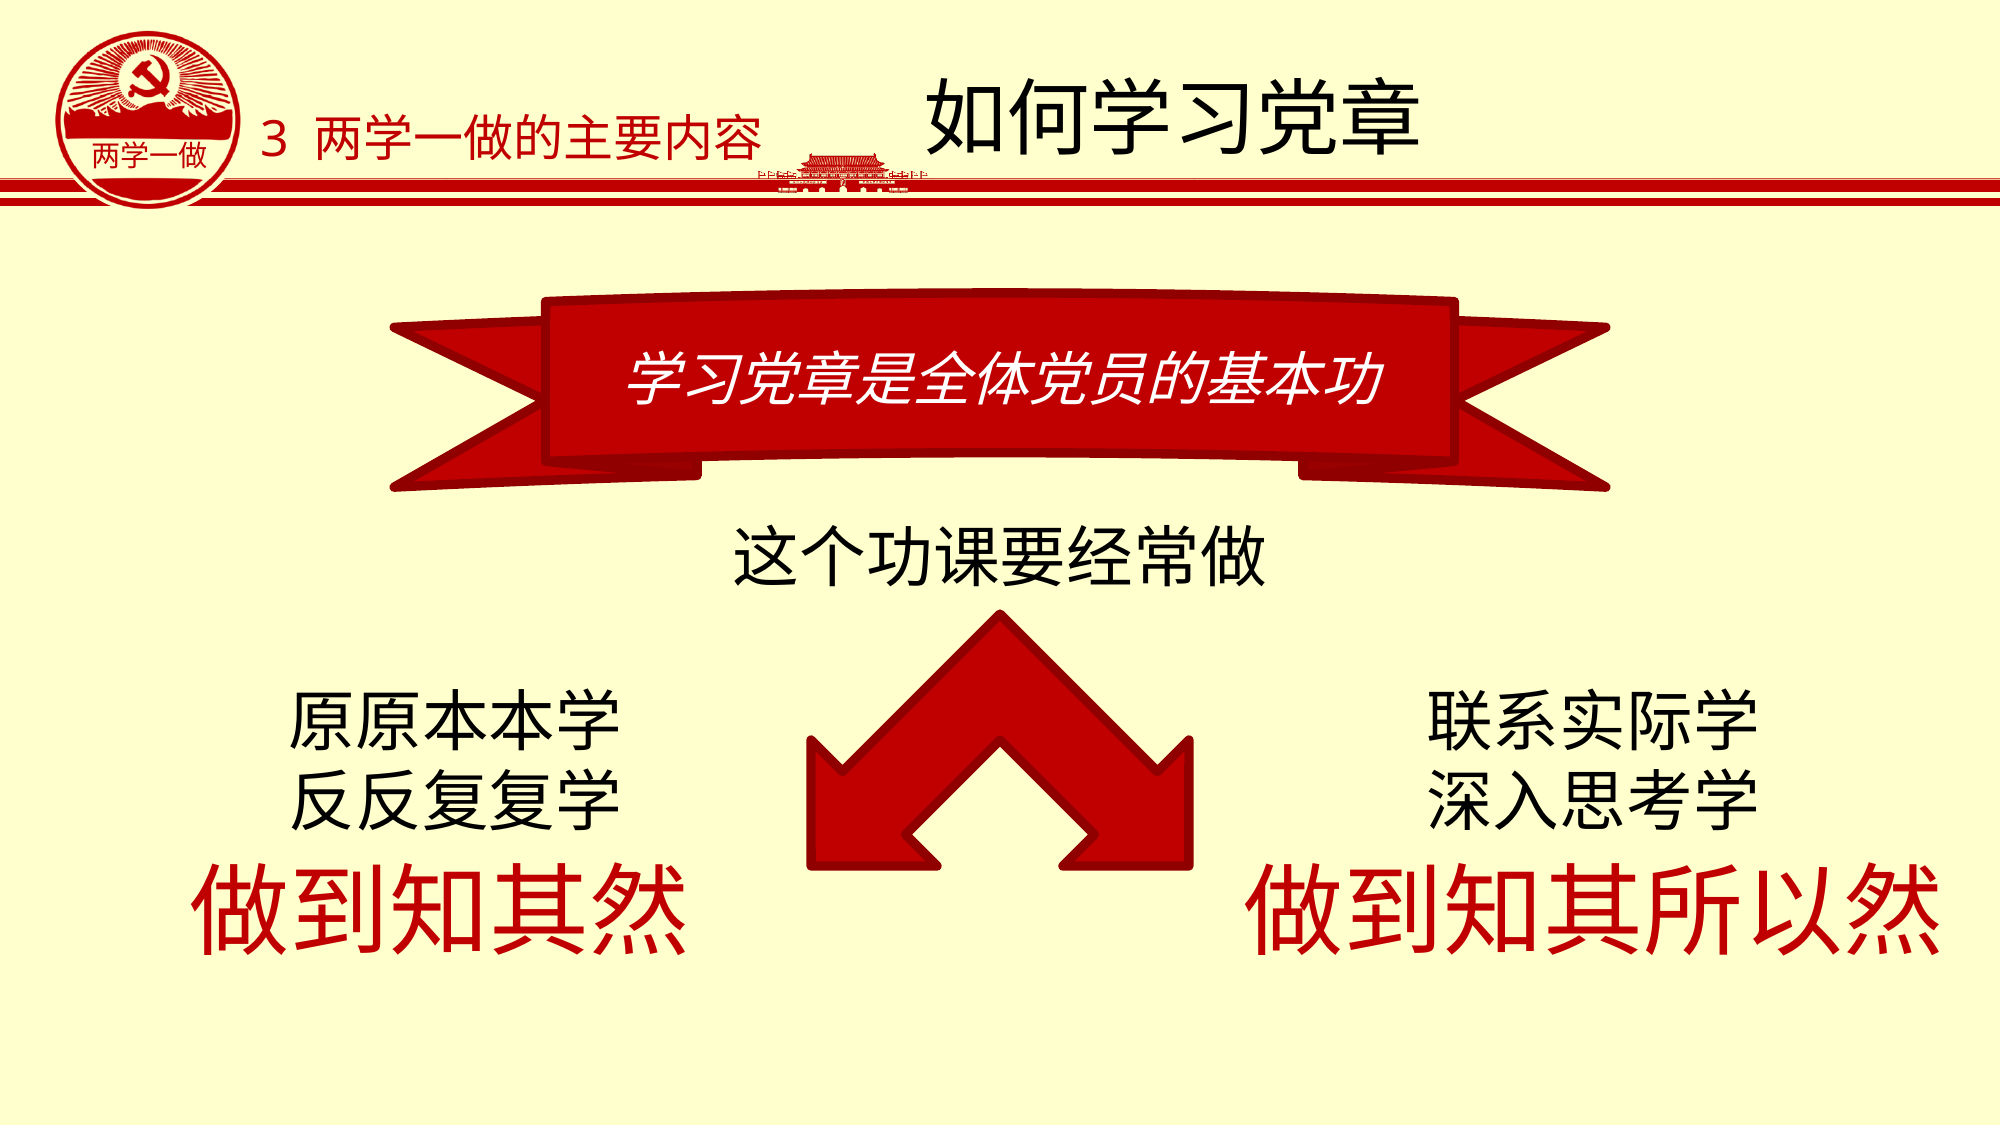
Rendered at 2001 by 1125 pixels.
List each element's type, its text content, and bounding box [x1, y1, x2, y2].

text_box 这个功课要经常做 [718, 507, 1282, 602]
text_box 联系实际学 深入思考学 [1411, 671, 1776, 846]
text_box 原原本本学 反反复复学 [273, 671, 638, 846]
picture [0, 9, 2000, 228]
text_box [811, 614, 1189, 866]
list 3 两学一做的主要内容 [255, 97, 798, 183]
text_box 学习党章是全体党员的基本功 [394, 292, 1606, 488]
text_box 做到知其然 [175, 840, 705, 975]
text_box 做到知其所以然 [1228, 840, 1959, 975]
title 如何学习党章 [919, 56, 1983, 188]
